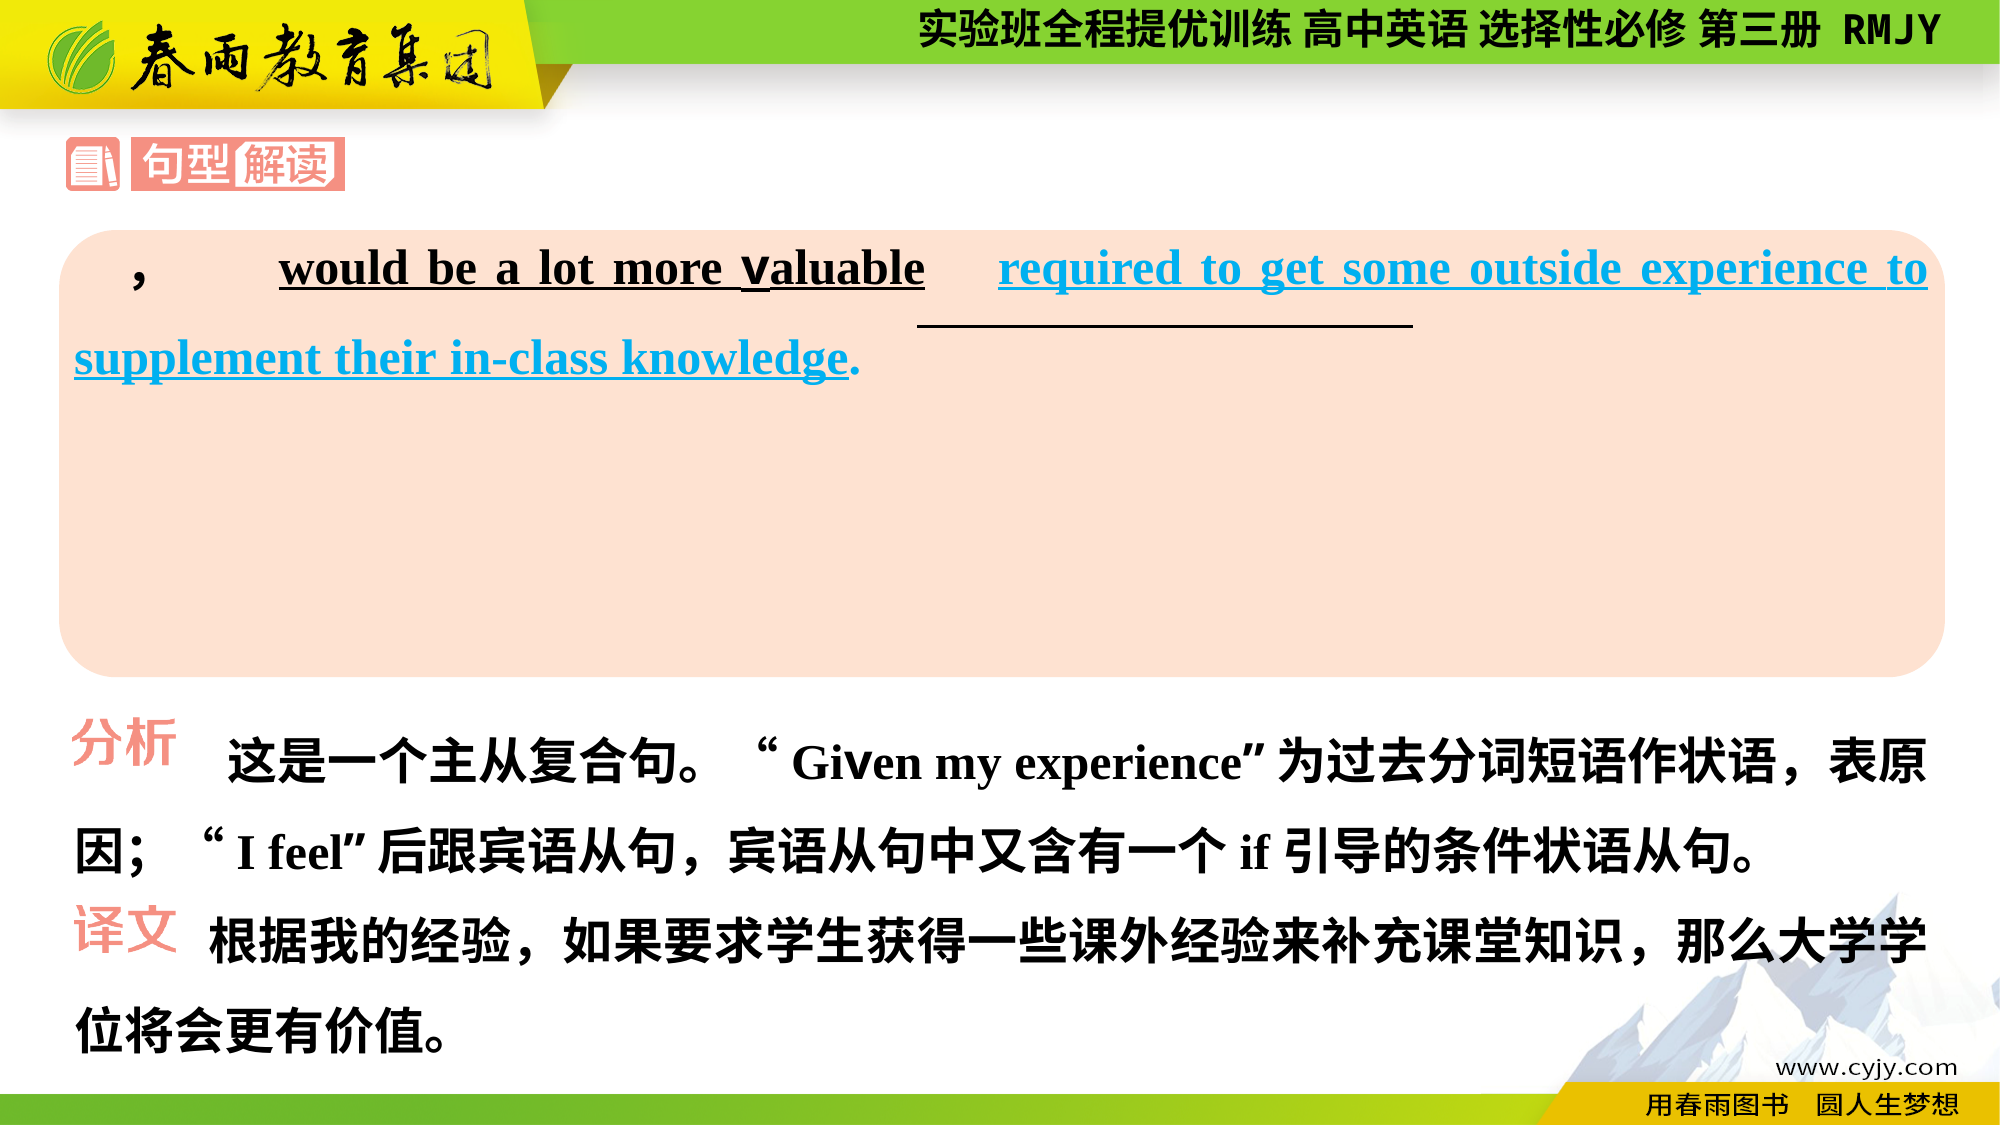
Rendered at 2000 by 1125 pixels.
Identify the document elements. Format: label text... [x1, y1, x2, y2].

text_box 这是一个主从复合句。“Given my experience”为过去分词短语作状语，表原因；“I feel”后跟宾语从句，宾语从句中又含有一个if引导的条件状语从句。 根据我的经验，如果要求学生获得一些课外经验来补充课堂知识，那么大学学位将会更有价值。 [59, 691, 1944, 1067]
text_box [59, 230, 1945, 678]
picture [0, 0, 2000, 1125]
